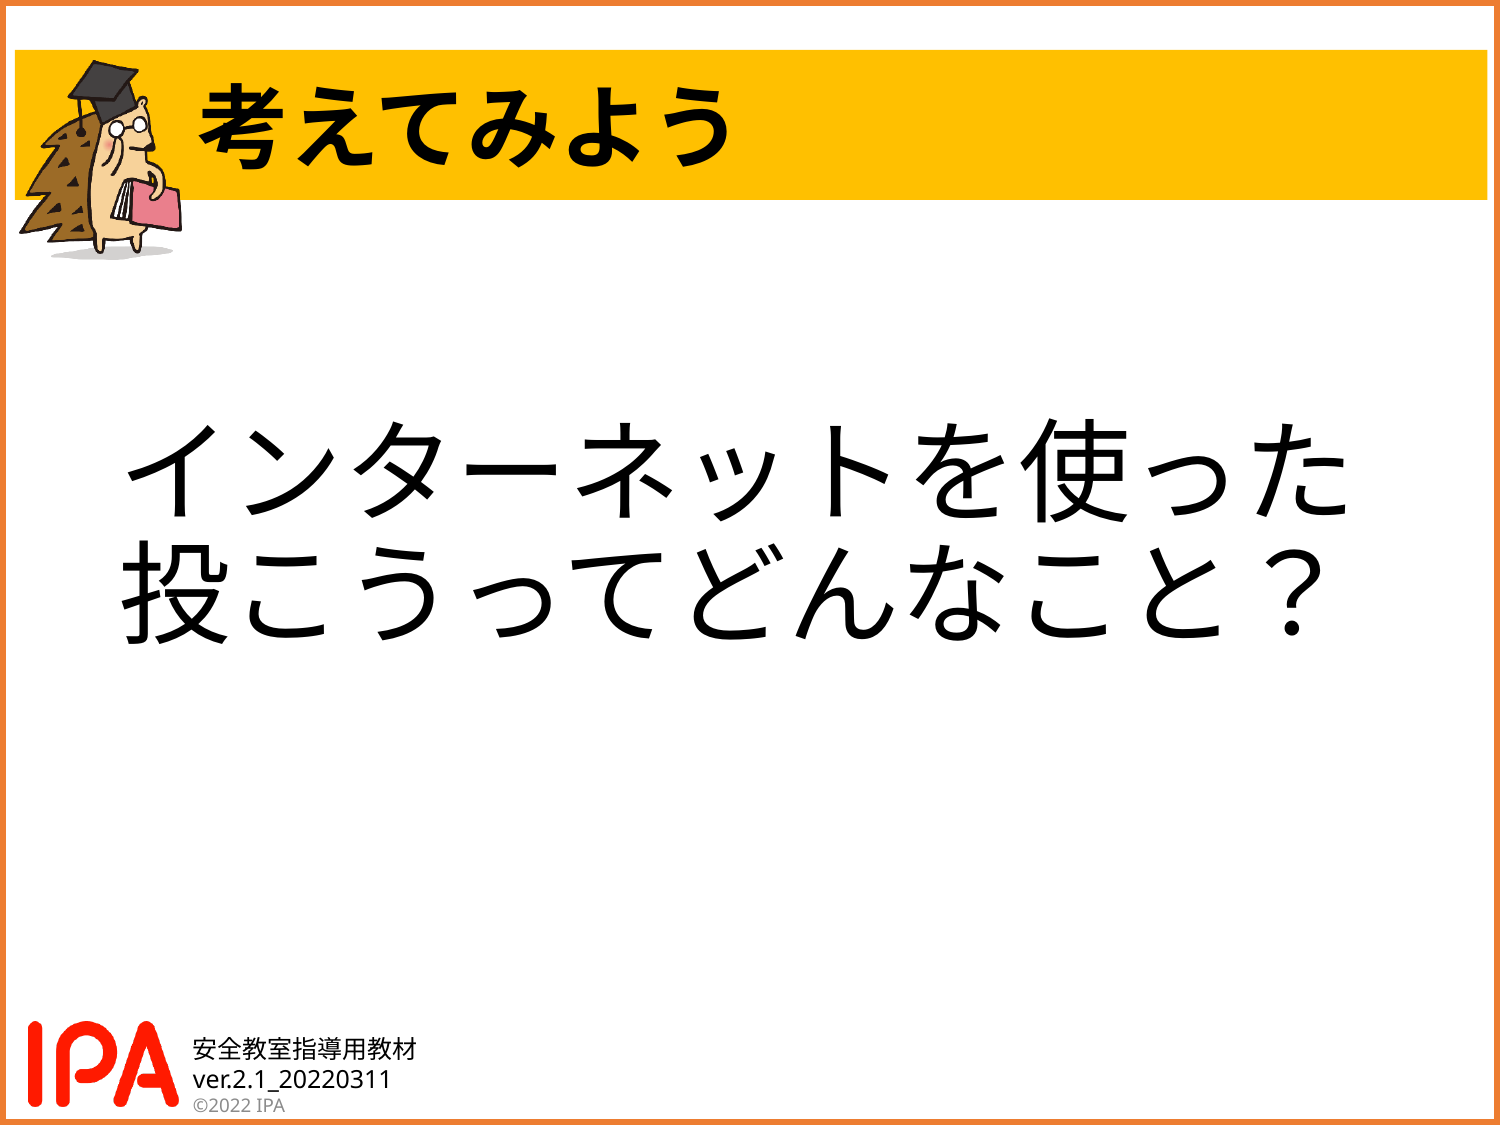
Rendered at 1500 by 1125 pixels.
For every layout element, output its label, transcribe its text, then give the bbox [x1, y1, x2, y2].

picture [19, 60, 182, 260]
title 考えてみよう [182, 75, 1488, 190]
picture [28, 1021, 179, 1107]
list インターネットを使った投こうってどんなこと？ [103, 409, 1397, 1014]
